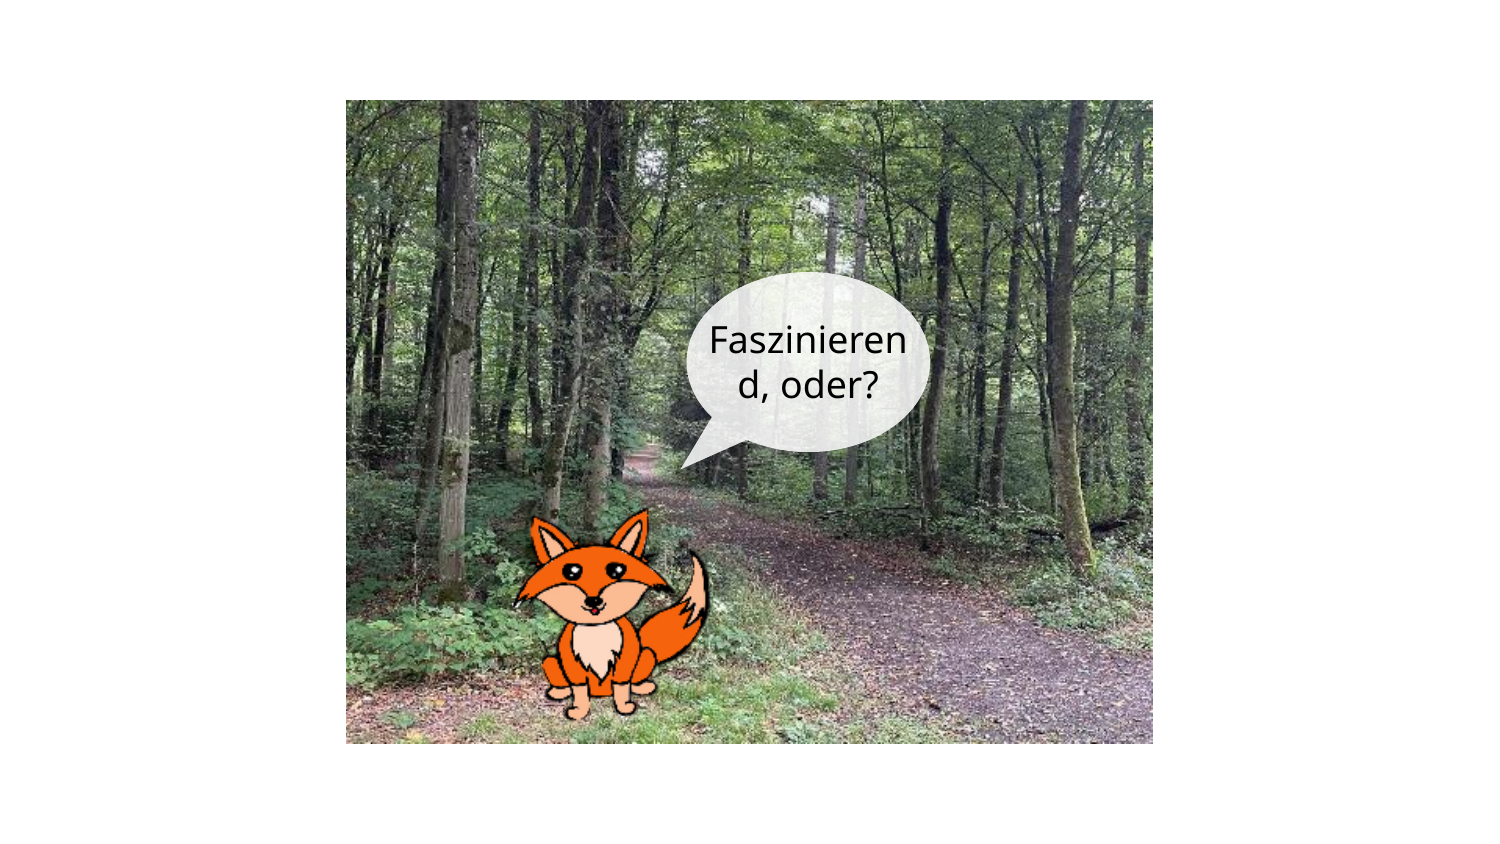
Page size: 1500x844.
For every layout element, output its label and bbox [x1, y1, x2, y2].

text_box [346, 100, 1153, 744]
